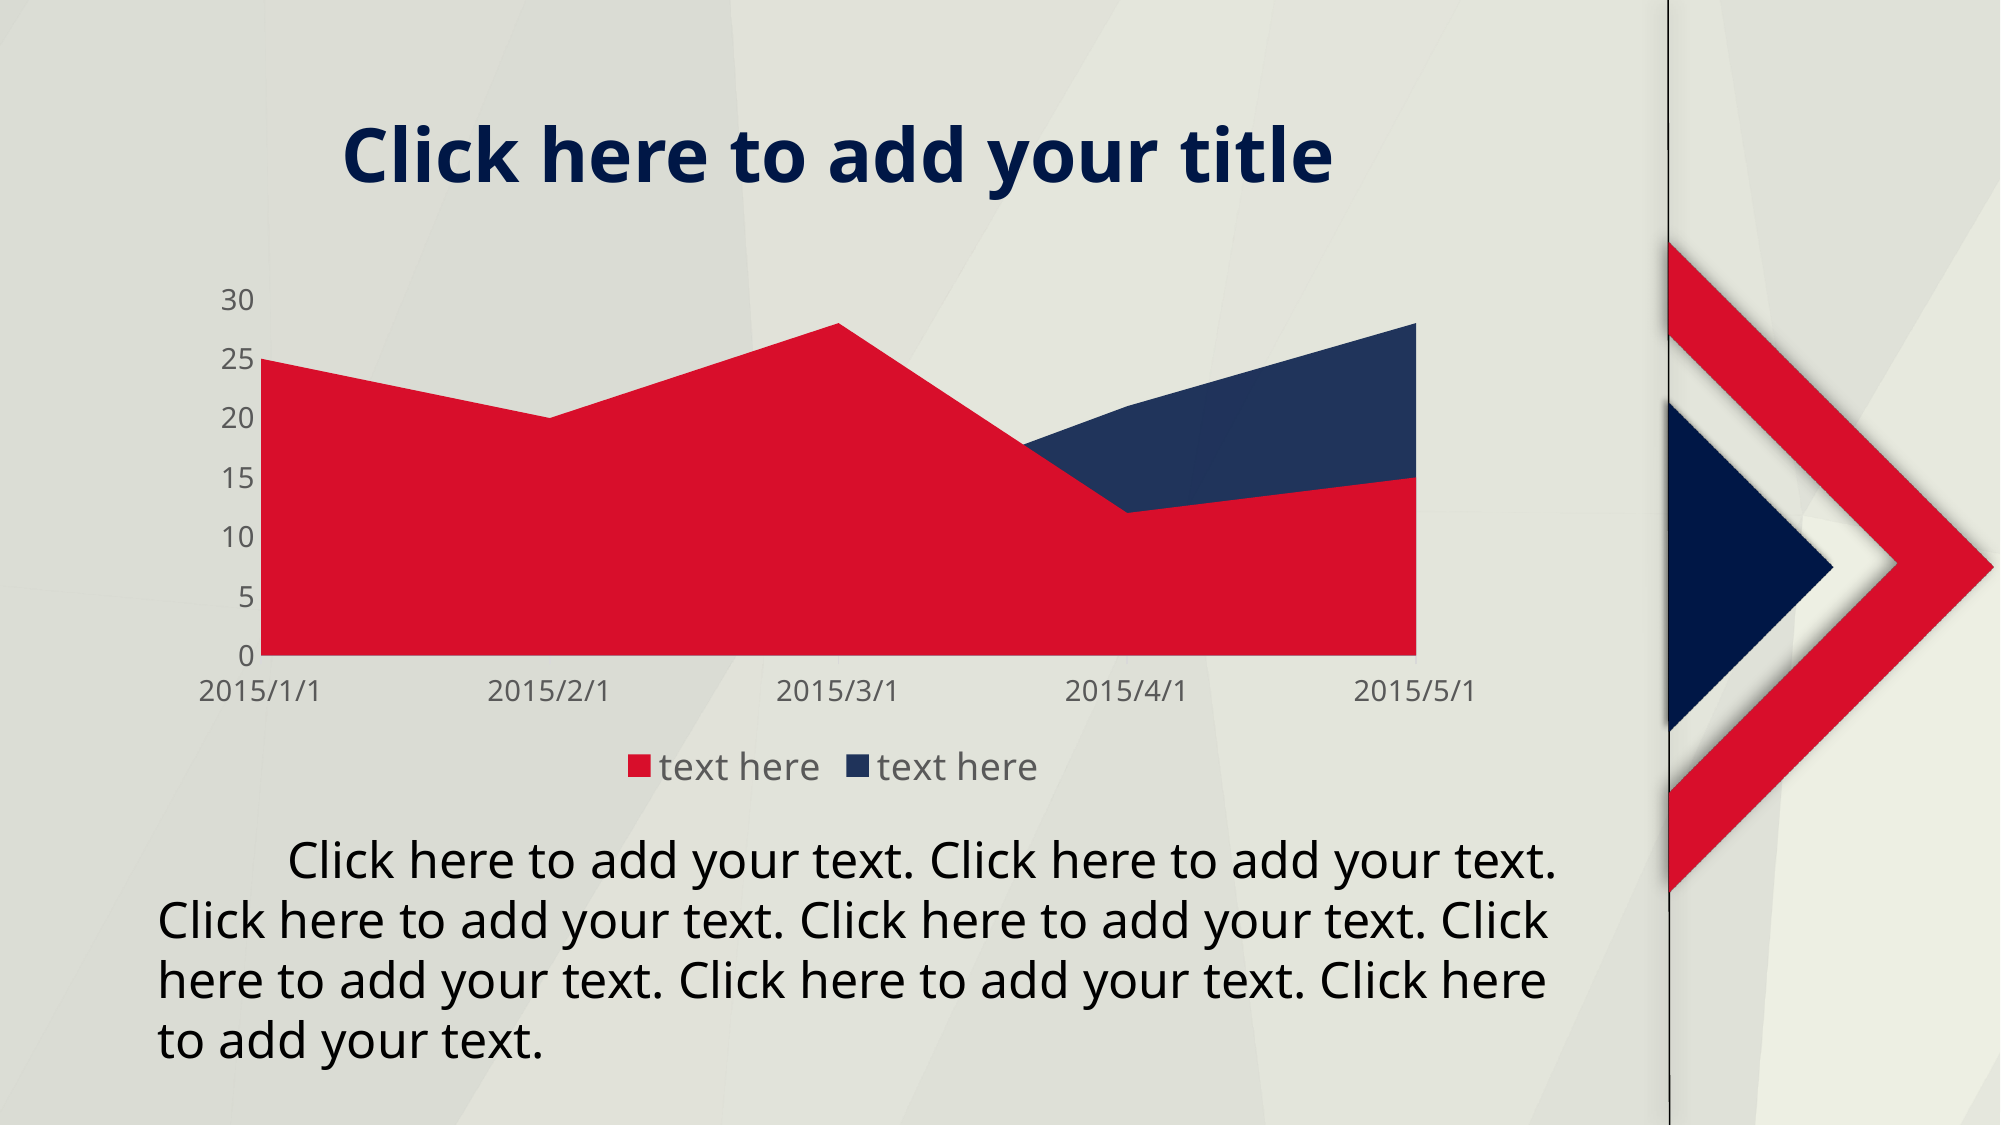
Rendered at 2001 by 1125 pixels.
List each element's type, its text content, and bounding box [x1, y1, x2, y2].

text_box Click here to add your title [327, 99, 1351, 205]
text_box Click here to add your text. Click here to add your text. Click here to add your text. Click here to add your text. Click here to add your text. Click here to add your text. Click here to add your text. [142, 820, 1587, 1076]
picture [0, 0, 2001, 1125]
chart [171, 268, 1506, 800]
